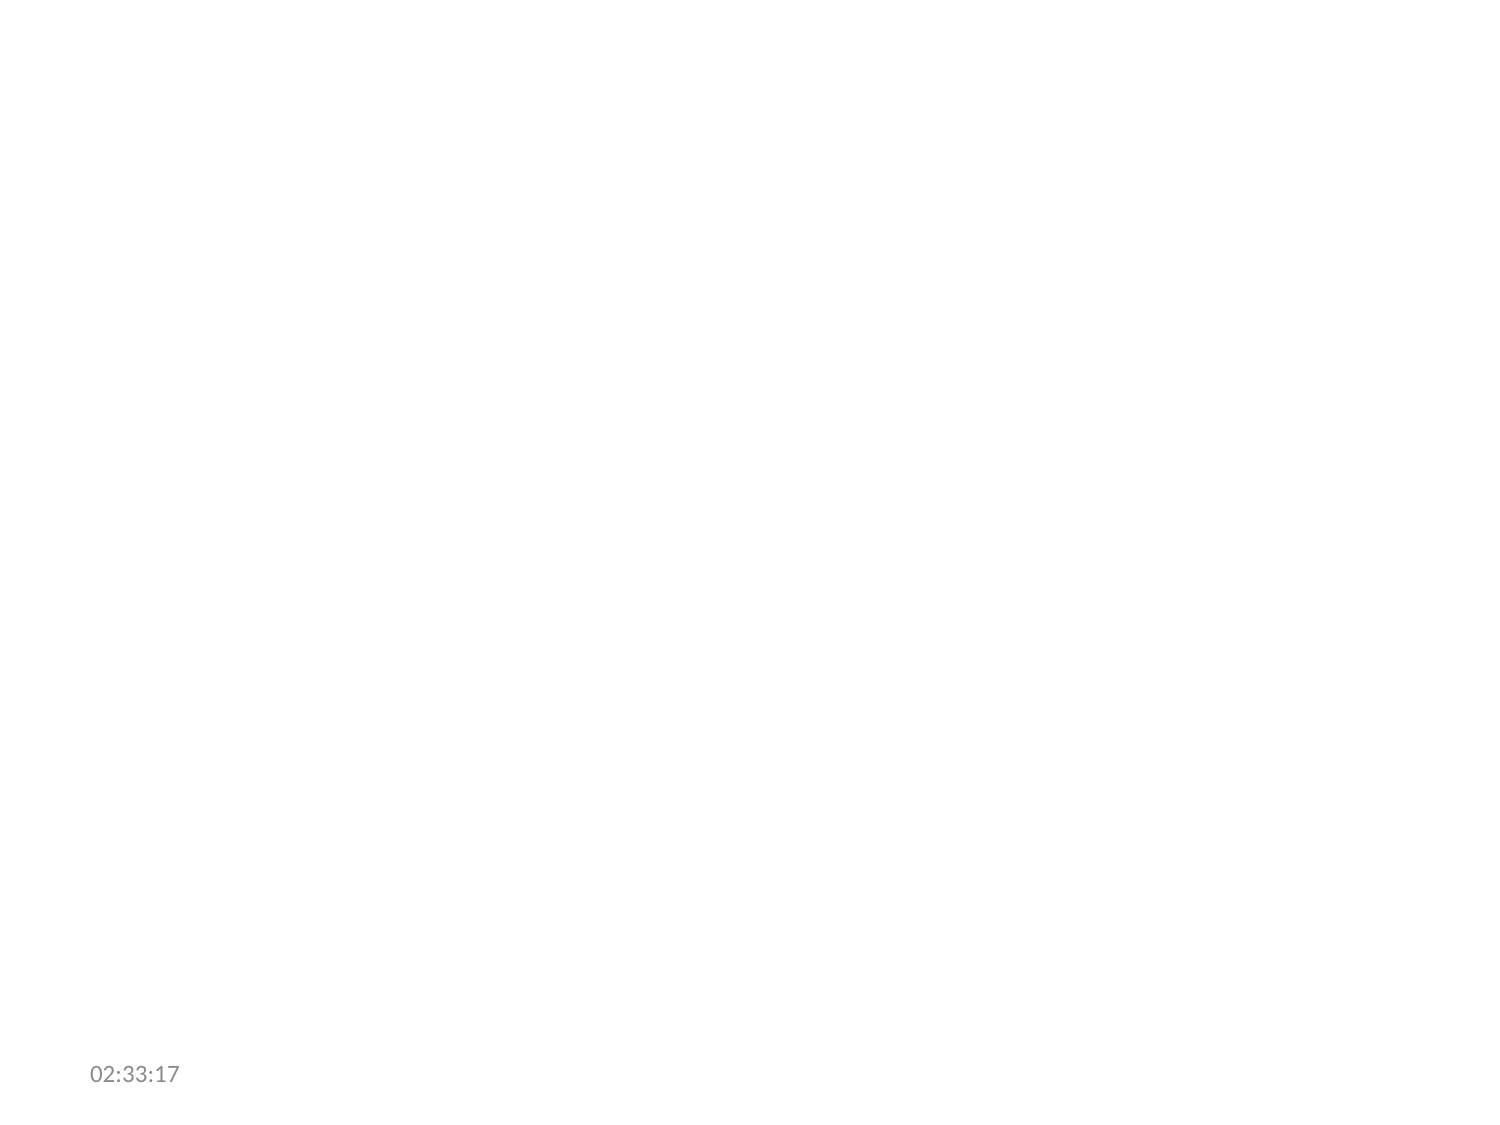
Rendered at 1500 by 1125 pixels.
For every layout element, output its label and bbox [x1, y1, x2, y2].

slide_number [75, 1042, 425, 1103]
